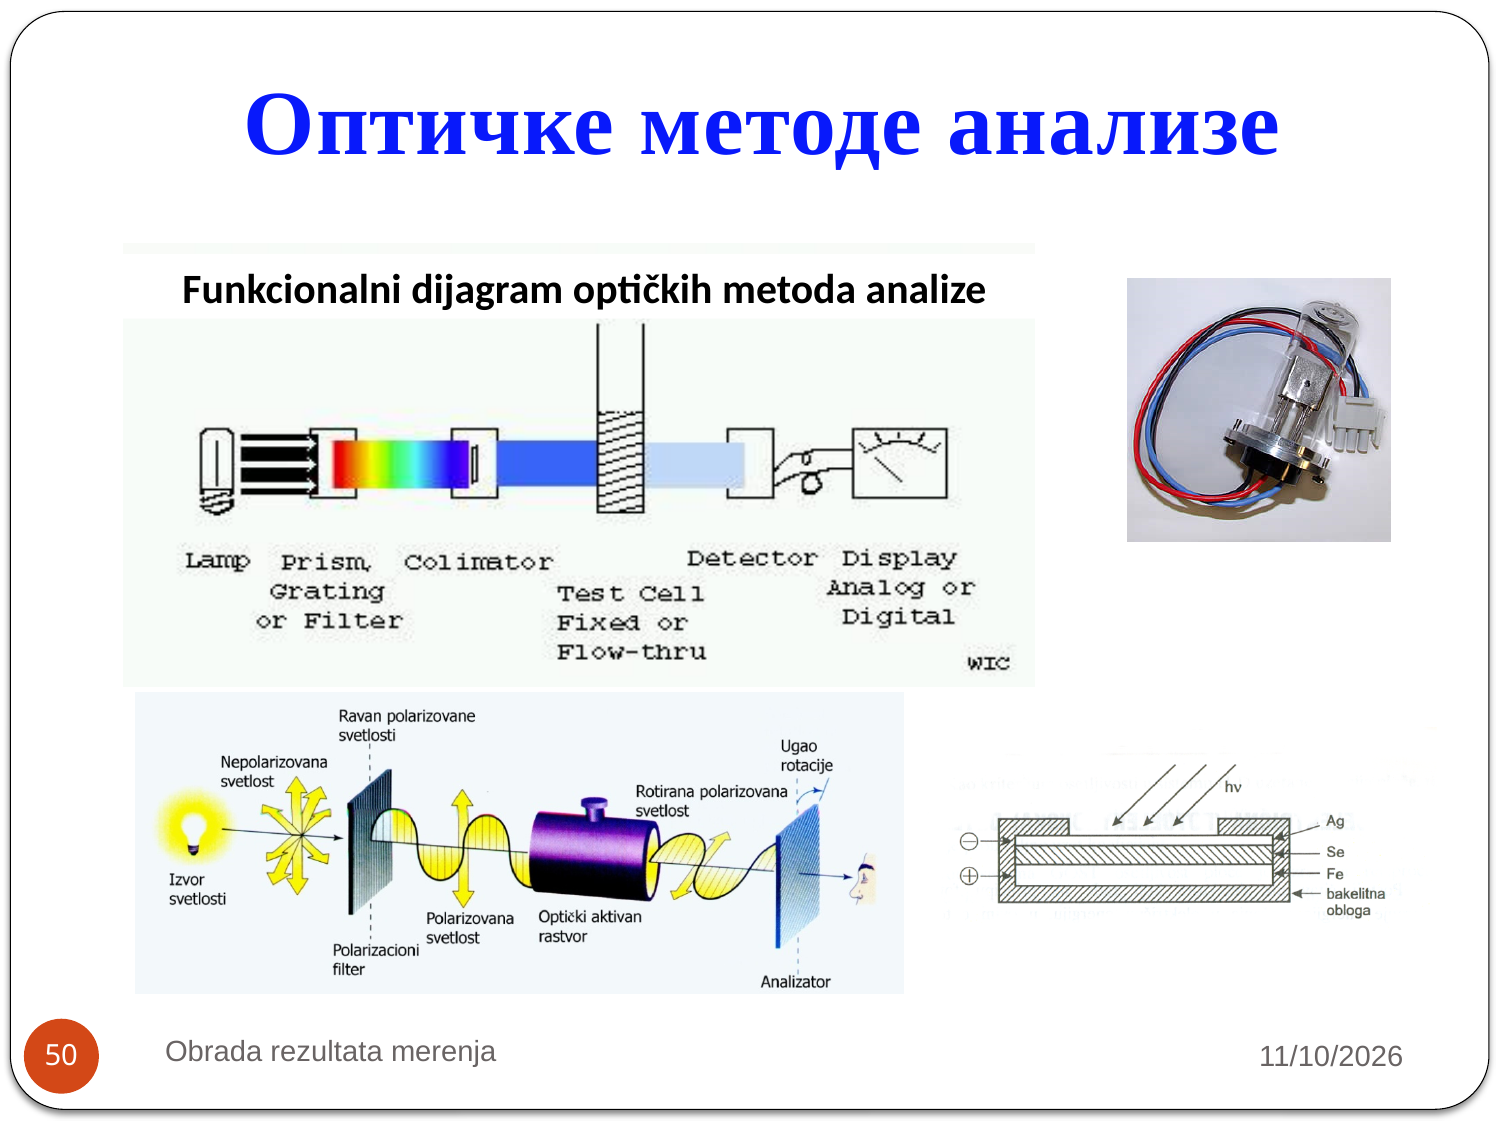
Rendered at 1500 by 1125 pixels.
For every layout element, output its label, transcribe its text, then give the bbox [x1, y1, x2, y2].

picture [135, 692, 904, 994]
title Оптичке методе анализе [147, 44, 1378, 188]
slide_number 50 [23, 1018, 99, 1094]
footer Obrada rezultata merenja [150, 1012, 800, 1088]
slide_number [1012, 1015, 1419, 1094]
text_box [88, 243, 1081, 687]
picture [926, 727, 1437, 929]
picture [1127, 278, 1391, 542]
